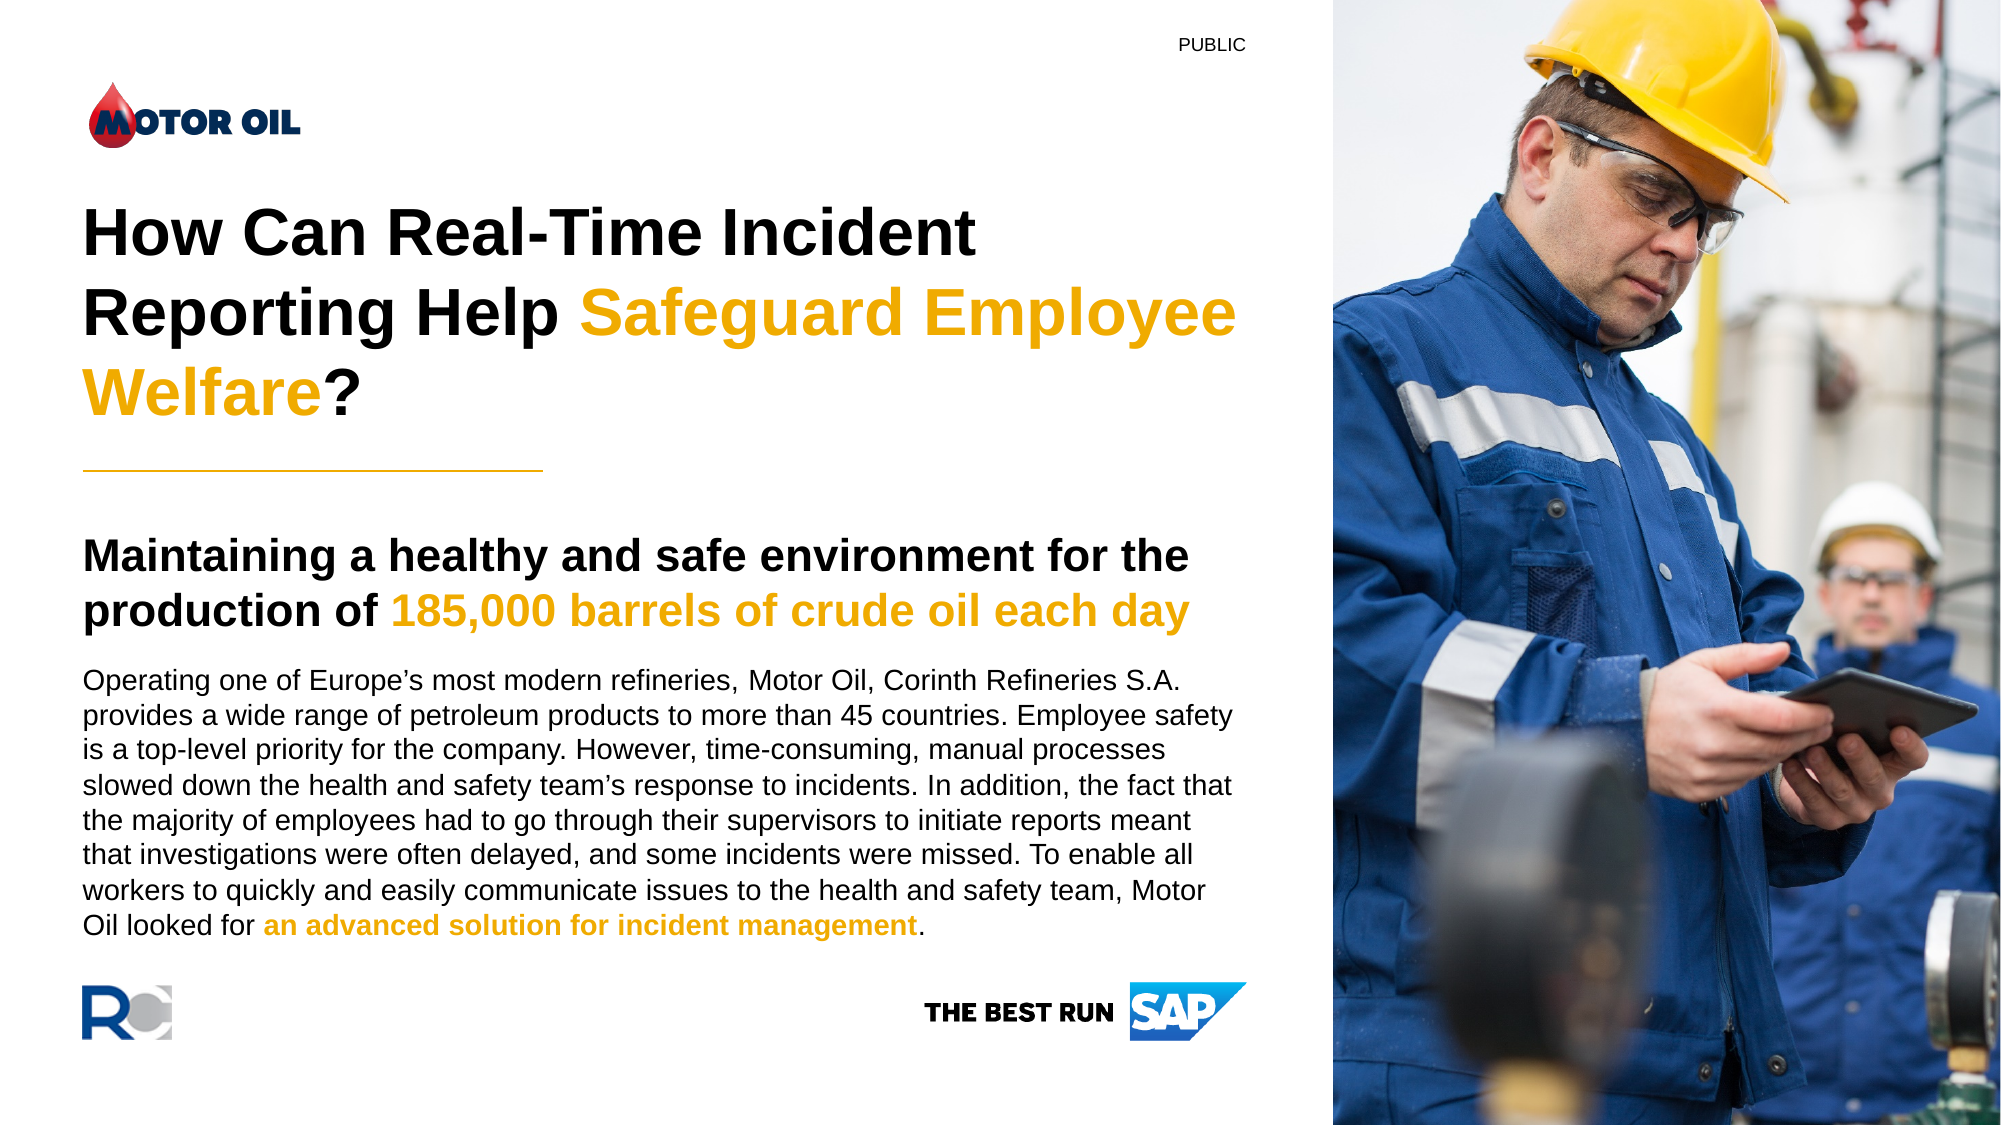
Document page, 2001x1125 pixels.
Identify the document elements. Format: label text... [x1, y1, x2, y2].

picture [1332, 0, 2001, 1125]
picture [88, 82, 301, 148]
picture [82, 985, 172, 1040]
list Maintaining a healthy and safe environment for the production of 185,000 barrels of crude oil each day Operating one of Europe’s most modern refineries, Motor Oil, Corinth Refineries S.A. provides a wide range of petroleum products to more than 45 countries. Employee safety is a top-level priority for the company. However, time-consuming, manual processes slowed down the health and safety team’s response to incidents. In addition, the fact that the majority of employees had to go through their supervisors to initiate reports meant that investigations were often delayed, and some incidents were missed. To enable all workers to quickly and easily communicate issues to the health and safety team, Motor Oil looked for an advanced solution for incident management. [82, 526, 1247, 928]
title How Can Real-Time Incident Reporting Help Safeguard Employee Welfare? [82, 188, 1247, 432]
picture [924, 982, 1247, 1041]
